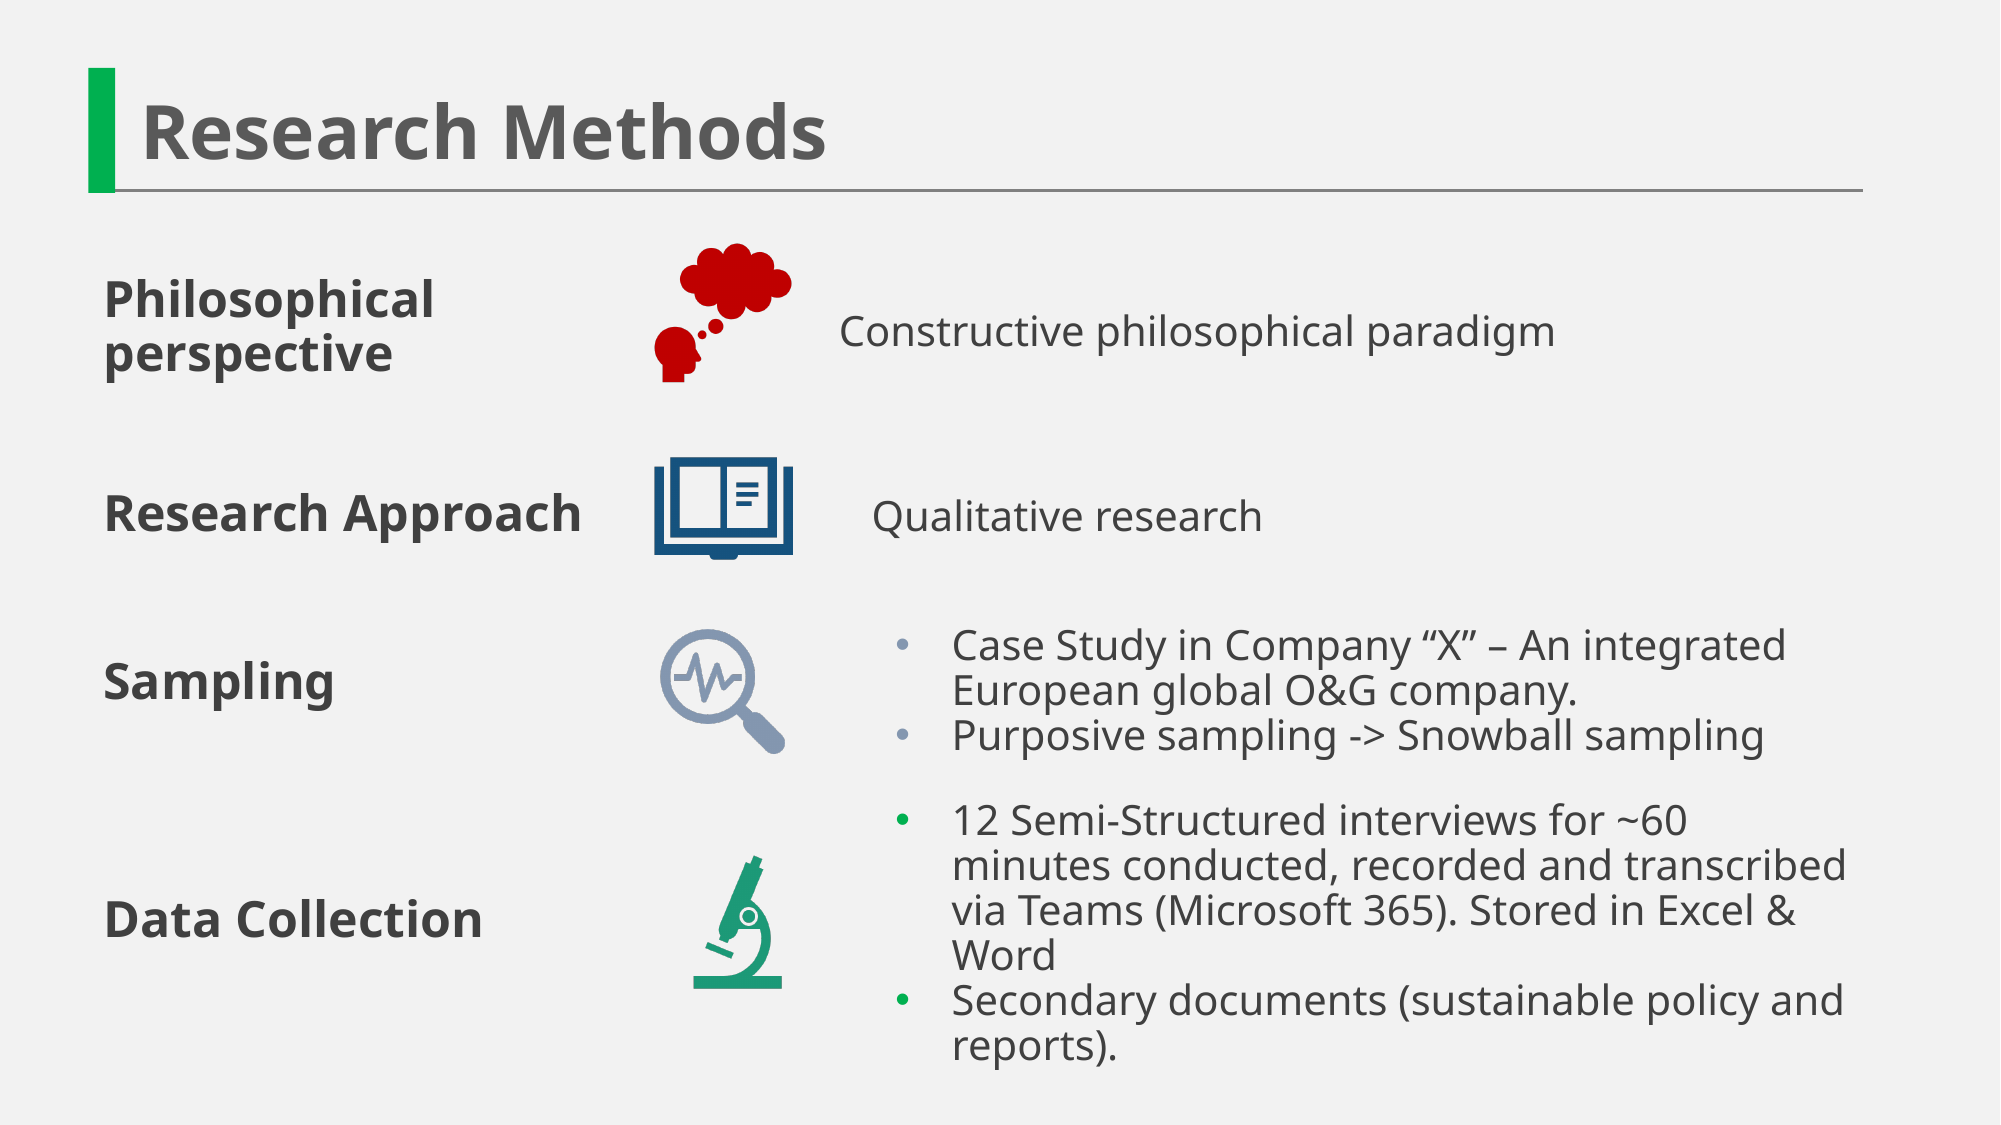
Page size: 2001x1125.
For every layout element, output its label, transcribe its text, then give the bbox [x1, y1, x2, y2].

picture [648, 237, 799, 388]
text_box [87, 67, 116, 194]
text_box Research Methods [125, 72, 936, 190]
text_box 12 Semi-Structured interviews for ~60 minutes conducted, recorded and transcribed via Teams (Microsoft 365). Stored in Excel & Word Secondary documents (sustainable policy and reports). [880, 844, 1864, 1025]
text_box Data Collection [88, 854, 615, 989]
picture [648, 616, 799, 767]
text_box Case Study in Company “X” – An integrated European global O&G company. Purposive sampling -> Snowball sampling [880, 616, 1855, 767]
picture [648, 432, 799, 583]
text_box Sampling [88, 616, 591, 751]
text_box Qualitative research [812, 450, 1324, 585]
text_box Research Methods [125, 191, 936, 198]
text_box Research Approach [88, 448, 619, 583]
text_box Philosophical perspective [88, 260, 668, 396]
text_box Constructive philosophical paradigm [748, 265, 1648, 400]
picture [662, 847, 813, 998]
